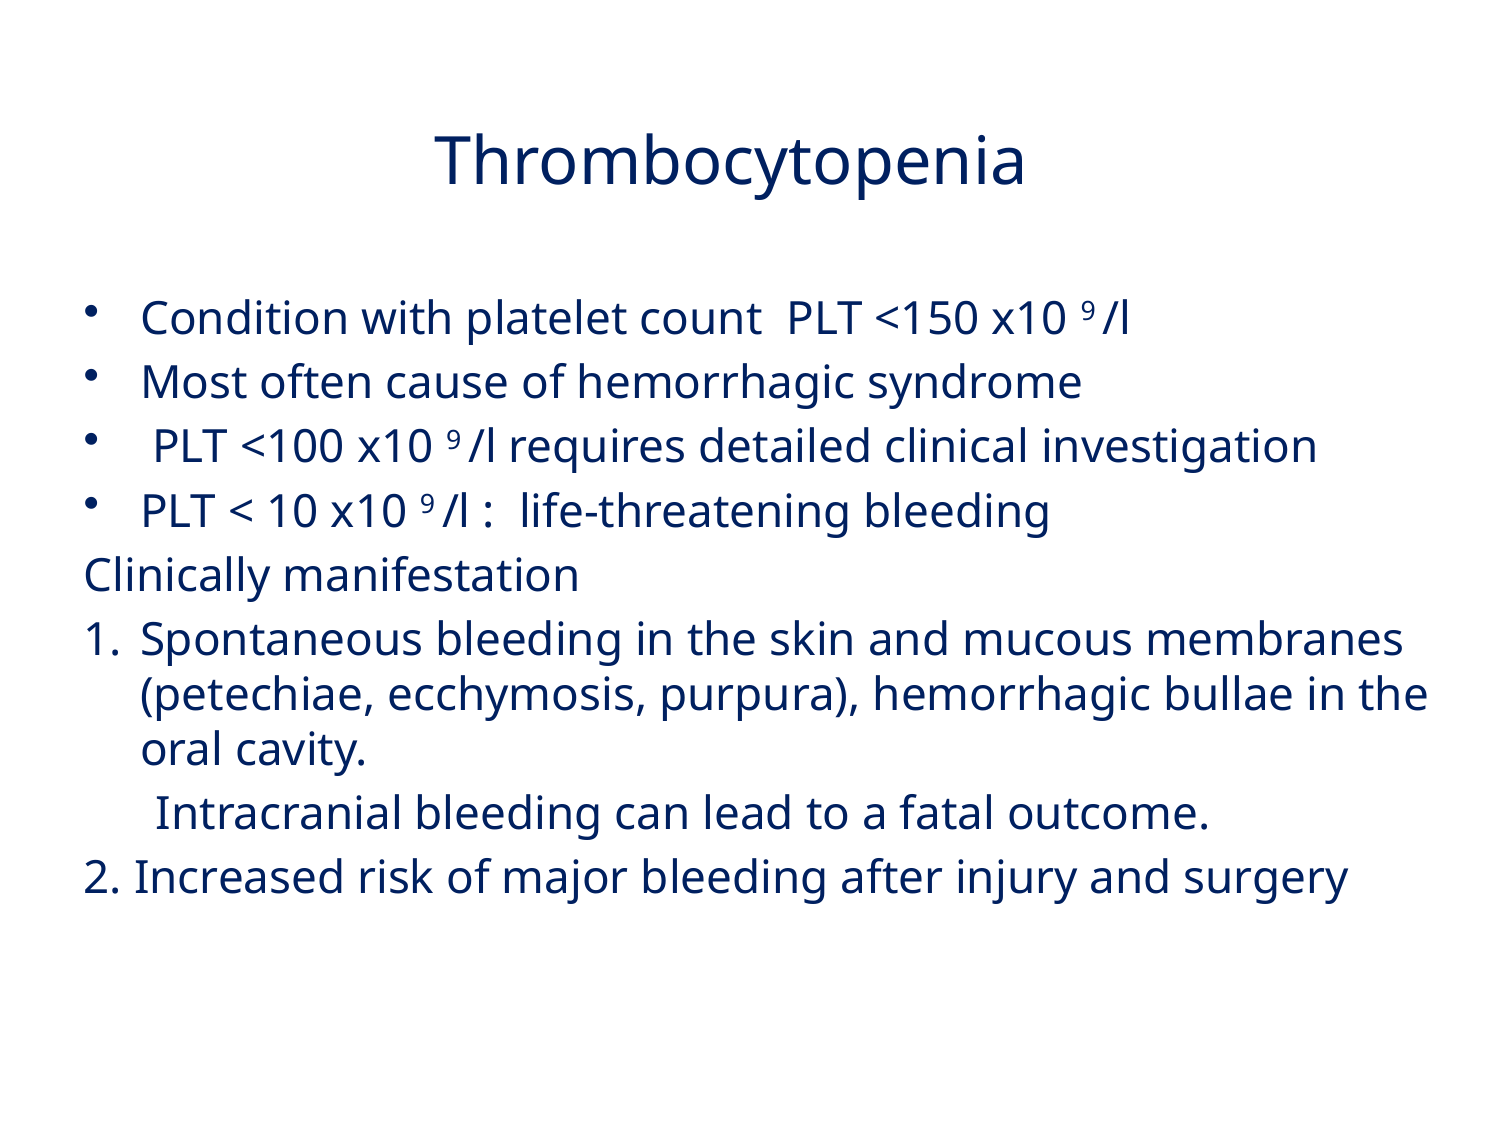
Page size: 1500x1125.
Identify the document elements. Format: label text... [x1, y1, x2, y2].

text_box [93, 878, 124, 940]
title Thrombocytopenia [64, 83, 1416, 213]
list Condition with platelet count PLT <150 x10 9 /l Most often cause of hemorrhagic syndrome PLT <100 x10 9 /l requires detailed clinical investigation PLT < 10 x10 9 /l : life-threatening bleeding Clinically manifestation Spontaneous bleeding in the skin and mucous membranes (petechiae, ecchymosis, purpura), hemorrhagic bullae in the oral cavity. Intracranial bleeding can lead to a fatal outcome. 2. Increased risk of major bleeding after injury and surgery [68, 281, 1471, 1036]
